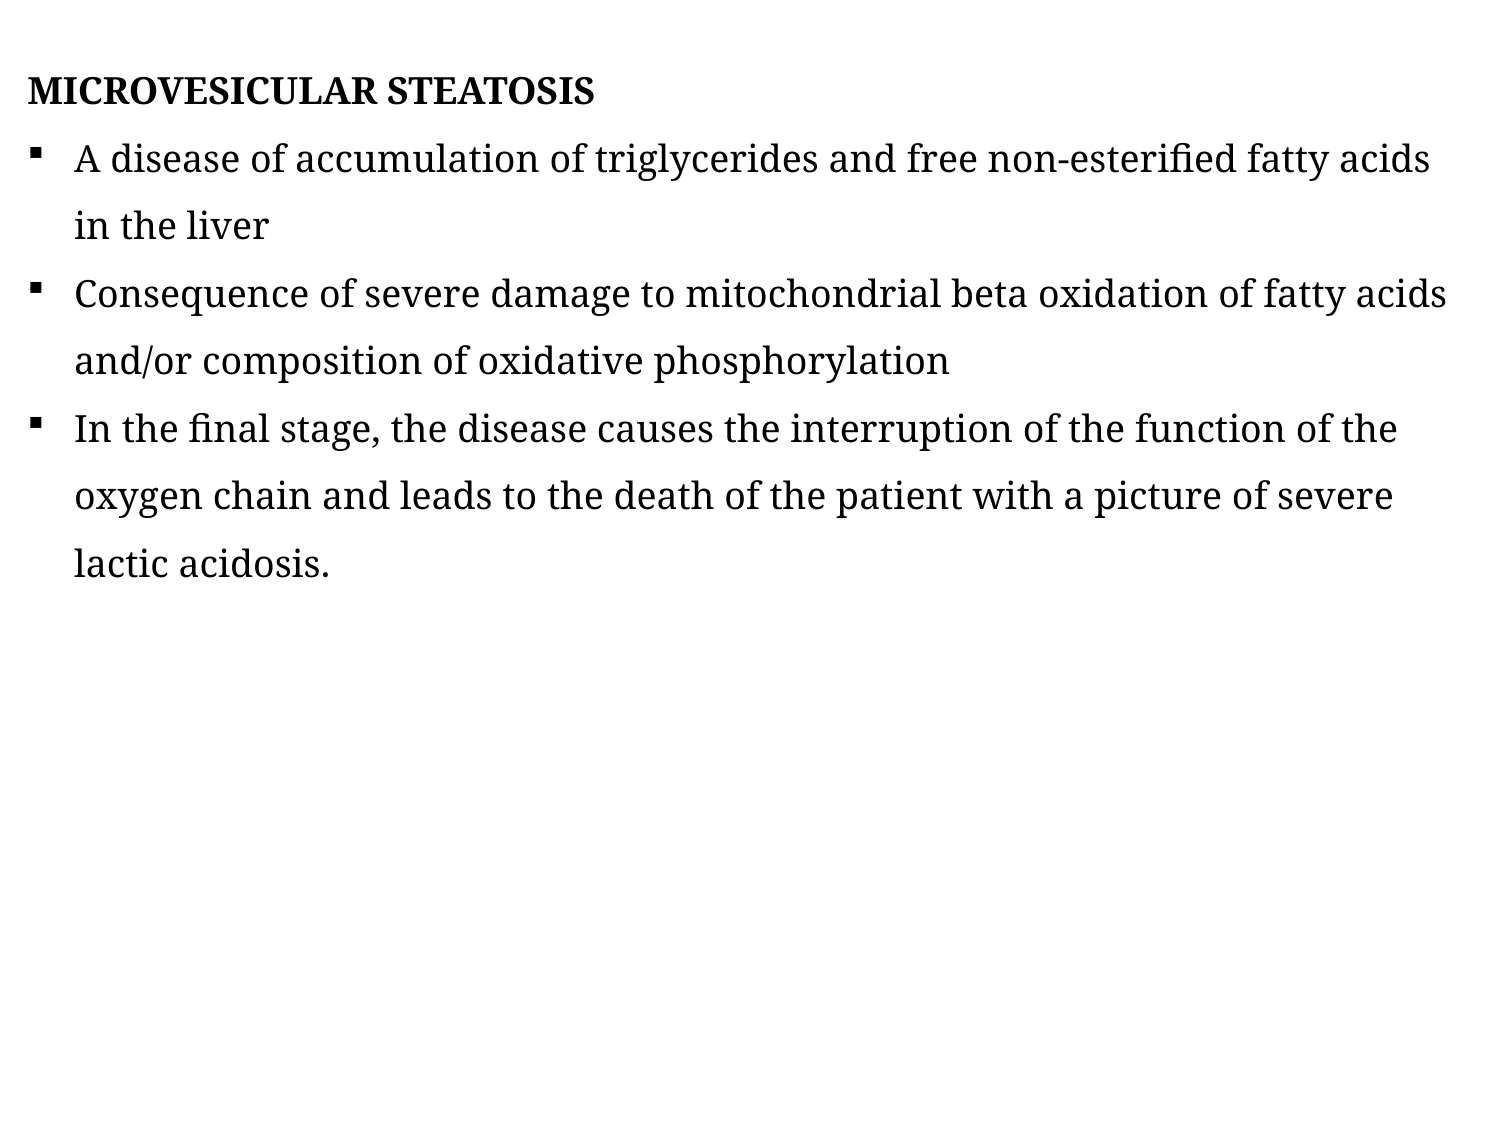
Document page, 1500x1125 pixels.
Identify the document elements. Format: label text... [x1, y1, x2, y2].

text_box MICROVESICULAR STEATOSIS A disease of accumulation of triglycerides and free non-esterified fatty acids in the liver Consequence of severe damage to mitochondrial beta oxidation of fatty acids and/or composition of oxidative phosphorylation In the final stage, the disease causes the interruption of the function of the oxygen chain and leads to the death of the patient with a picture of severe lactic acidosis. [12, 37, 1488, 660]
